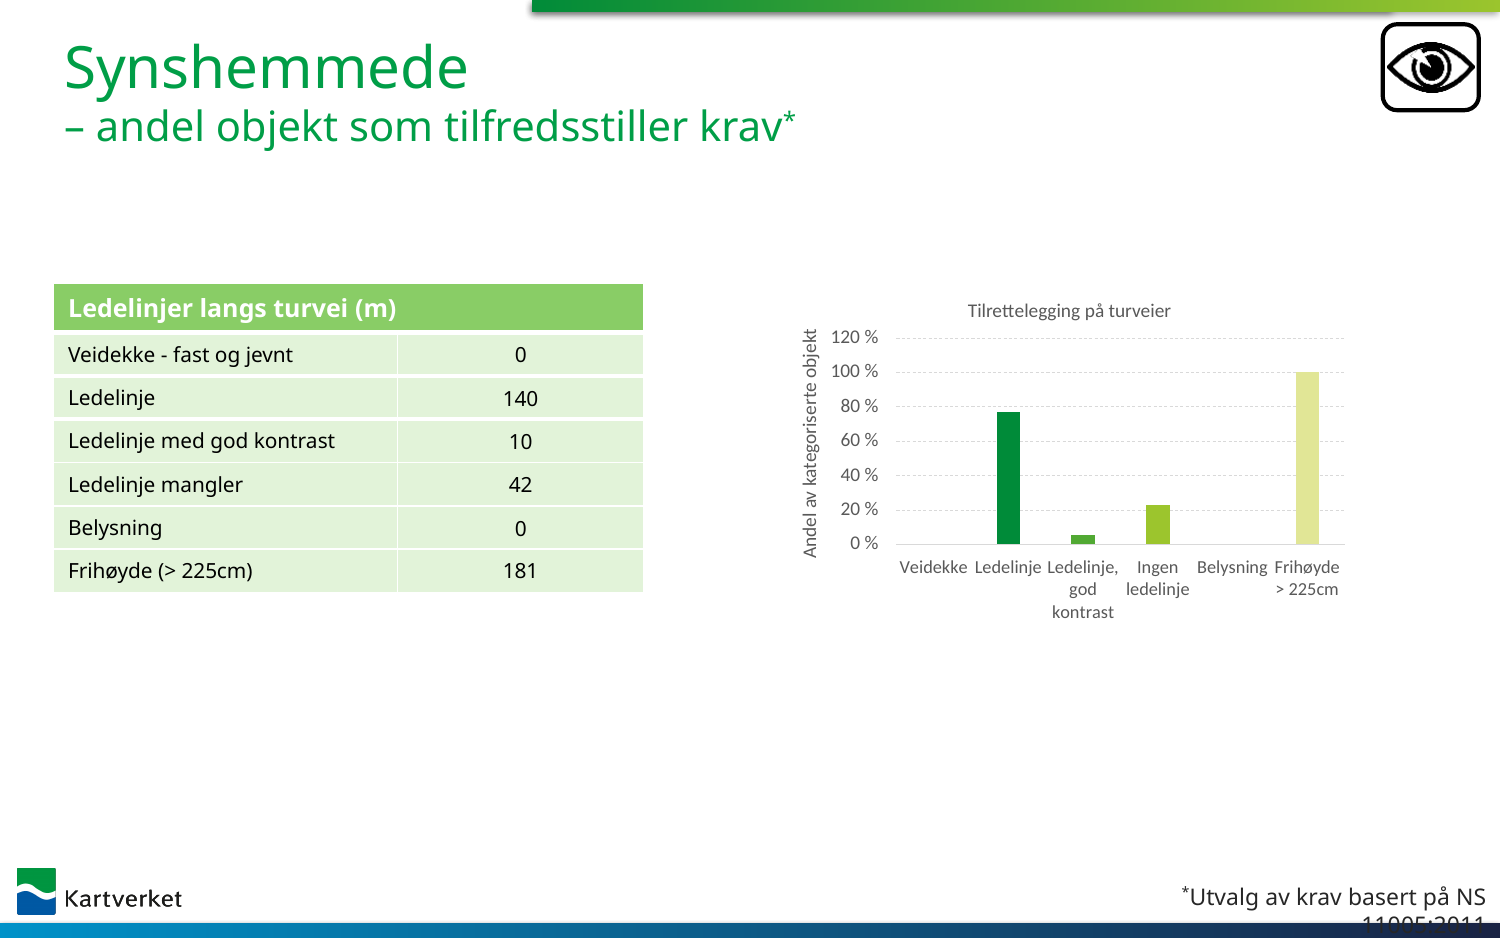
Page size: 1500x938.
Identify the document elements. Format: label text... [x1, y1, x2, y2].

table_cell Veidekke - fast og jevnt [54, 335, 397, 374]
text_box Synshemmede – andel objekt som tilfredsstiller krav* [49, 24, 1431, 158]
table_cell 0 [398, 507, 643, 548]
table_cell 42 [398, 463, 643, 505]
table_cell Ledelinje mangler [54, 463, 397, 505]
table_cell Frihøyde (> 225cm) [54, 550, 397, 592]
table_cell 181 [398, 550, 643, 592]
table_cell 0 [398, 335, 643, 374]
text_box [1382, 24, 1480, 111]
text_box *Utvalg av krav basert på NS 11005:2011 [1068, 873, 1500, 938]
table_cell Ledelinje med god kontrast [54, 421, 397, 462]
table_cell Ledelinje [54, 378, 397, 417]
picture [791, 291, 1348, 630]
table_cell Belysning [54, 507, 397, 548]
table_header Ledelinjer langs turvei (m) [54, 284, 643, 330]
table_cell 10 [398, 421, 643, 462]
table_cell 140 [398, 378, 643, 417]
